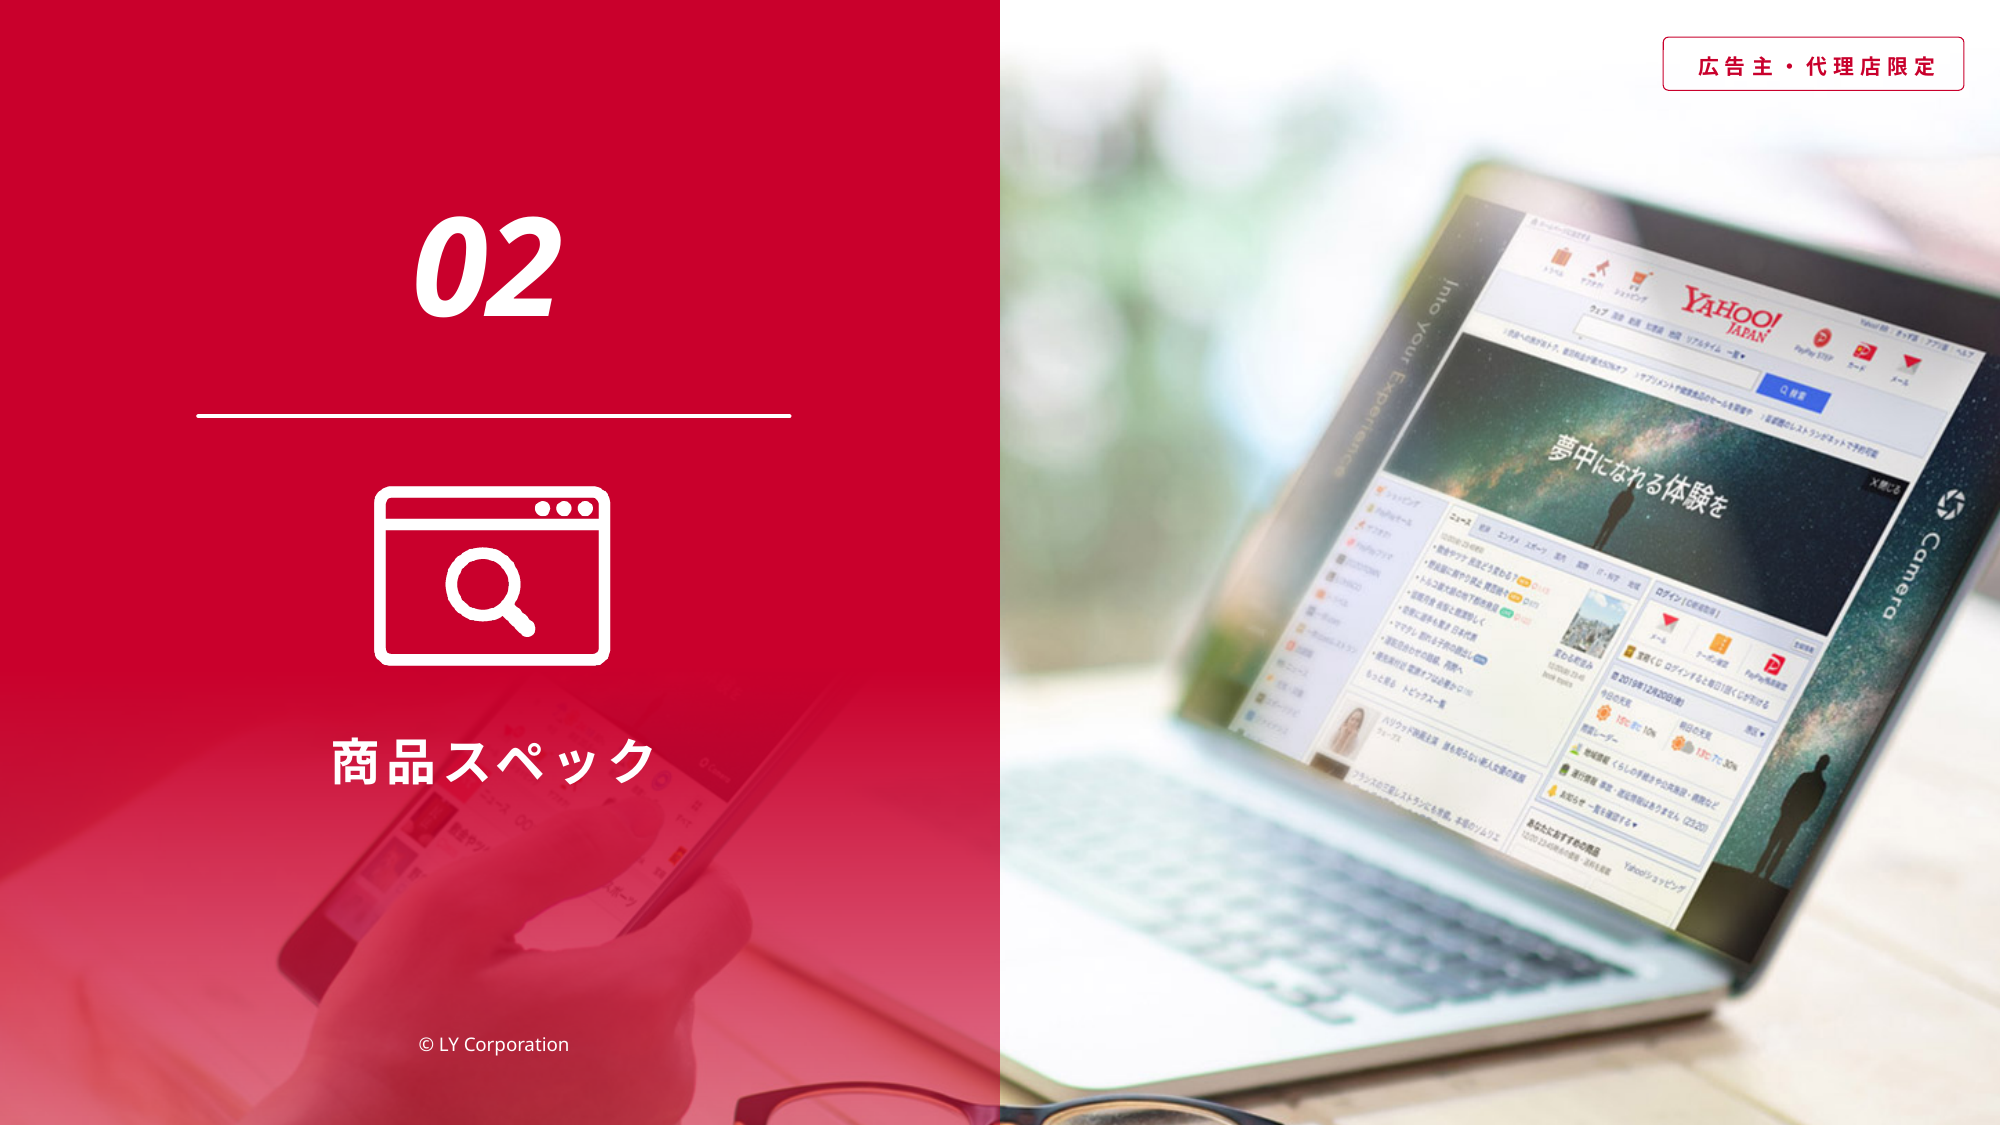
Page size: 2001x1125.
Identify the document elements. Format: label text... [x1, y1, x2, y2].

list 商品スペック [198, 723, 790, 956]
picture [1000, 0, 2000, 1125]
picture [361, 454, 622, 696]
list 02 [397, 171, 587, 346]
